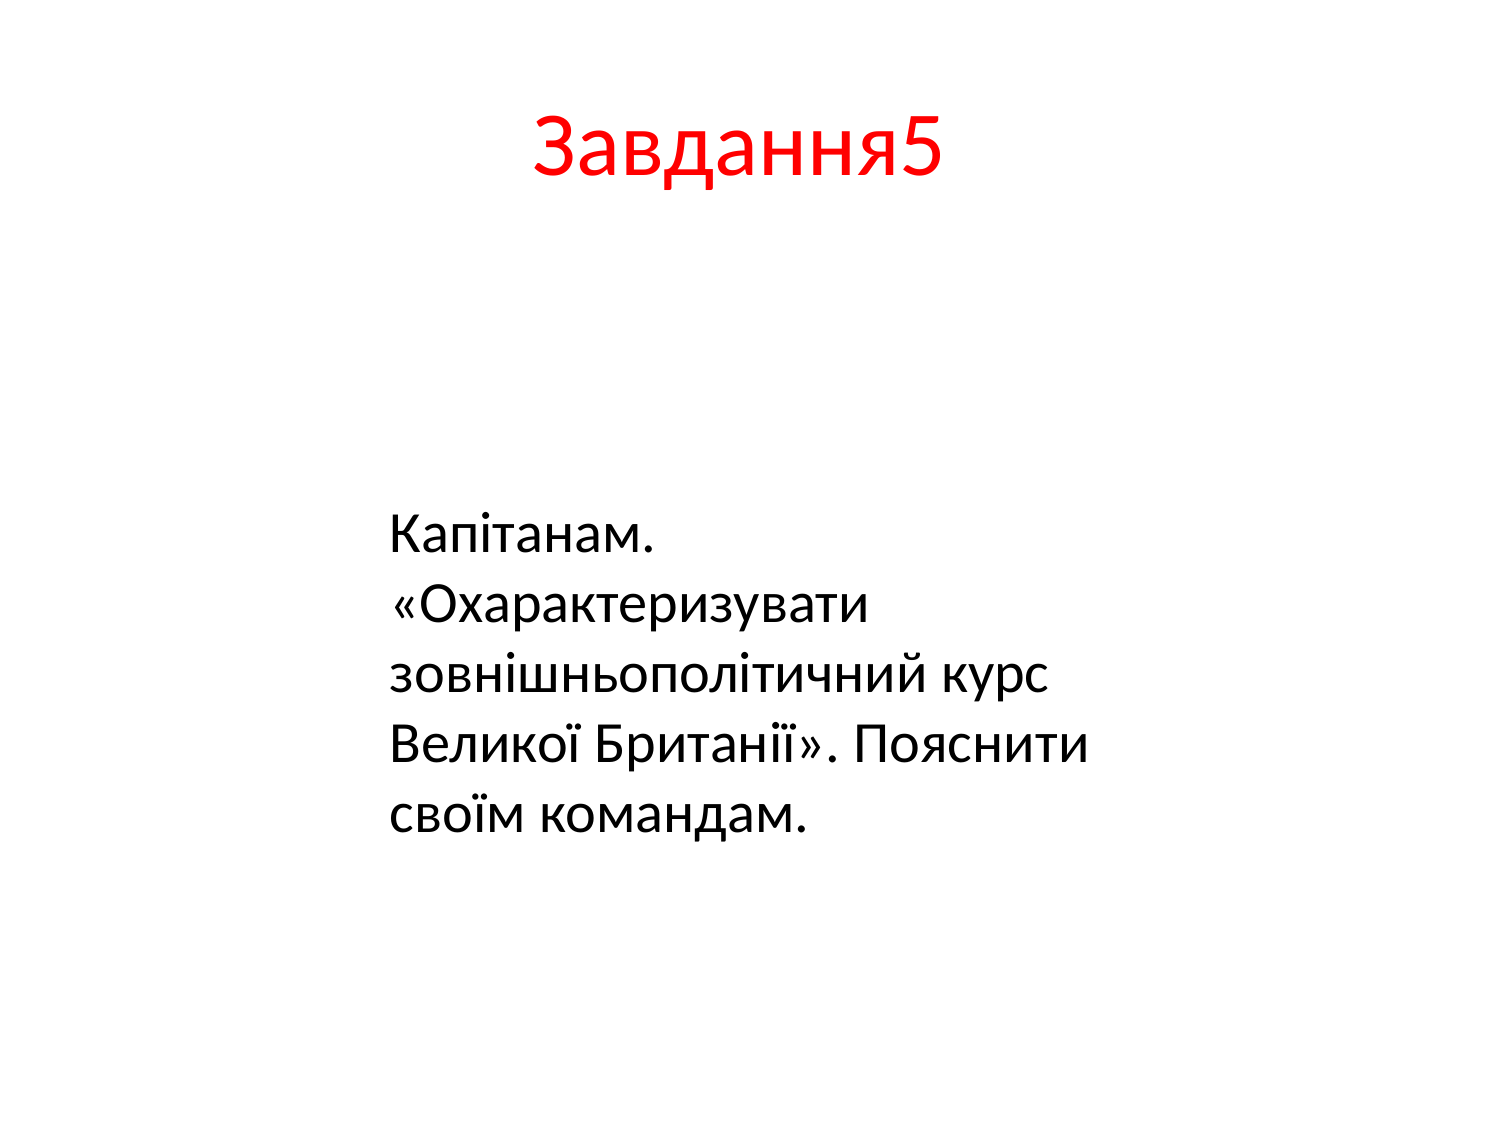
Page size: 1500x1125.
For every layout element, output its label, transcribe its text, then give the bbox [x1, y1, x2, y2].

text_box Капітанам. «Охарактеризувати зовнішньополітичний курс Великої Британії». Пояснити своїм командам. [374, 486, 1125, 852]
title Завдання5 [75, 45, 1425, 233]
